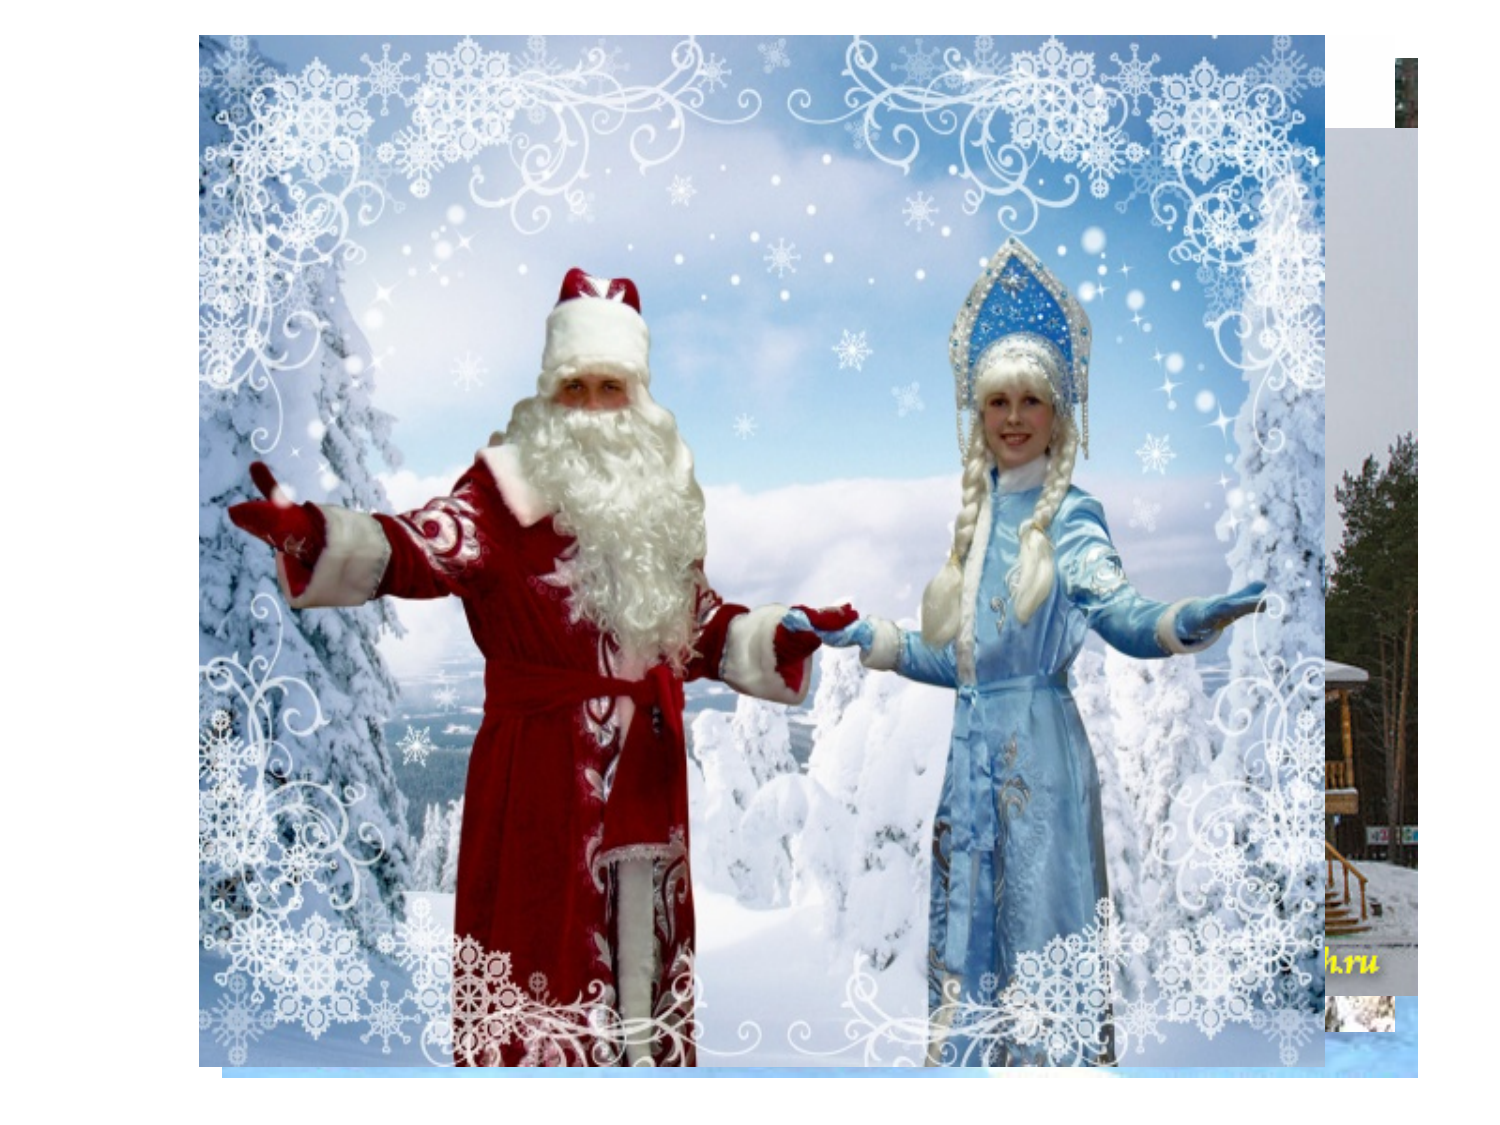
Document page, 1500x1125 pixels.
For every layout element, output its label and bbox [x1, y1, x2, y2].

picture [198, 34, 1419, 1079]
